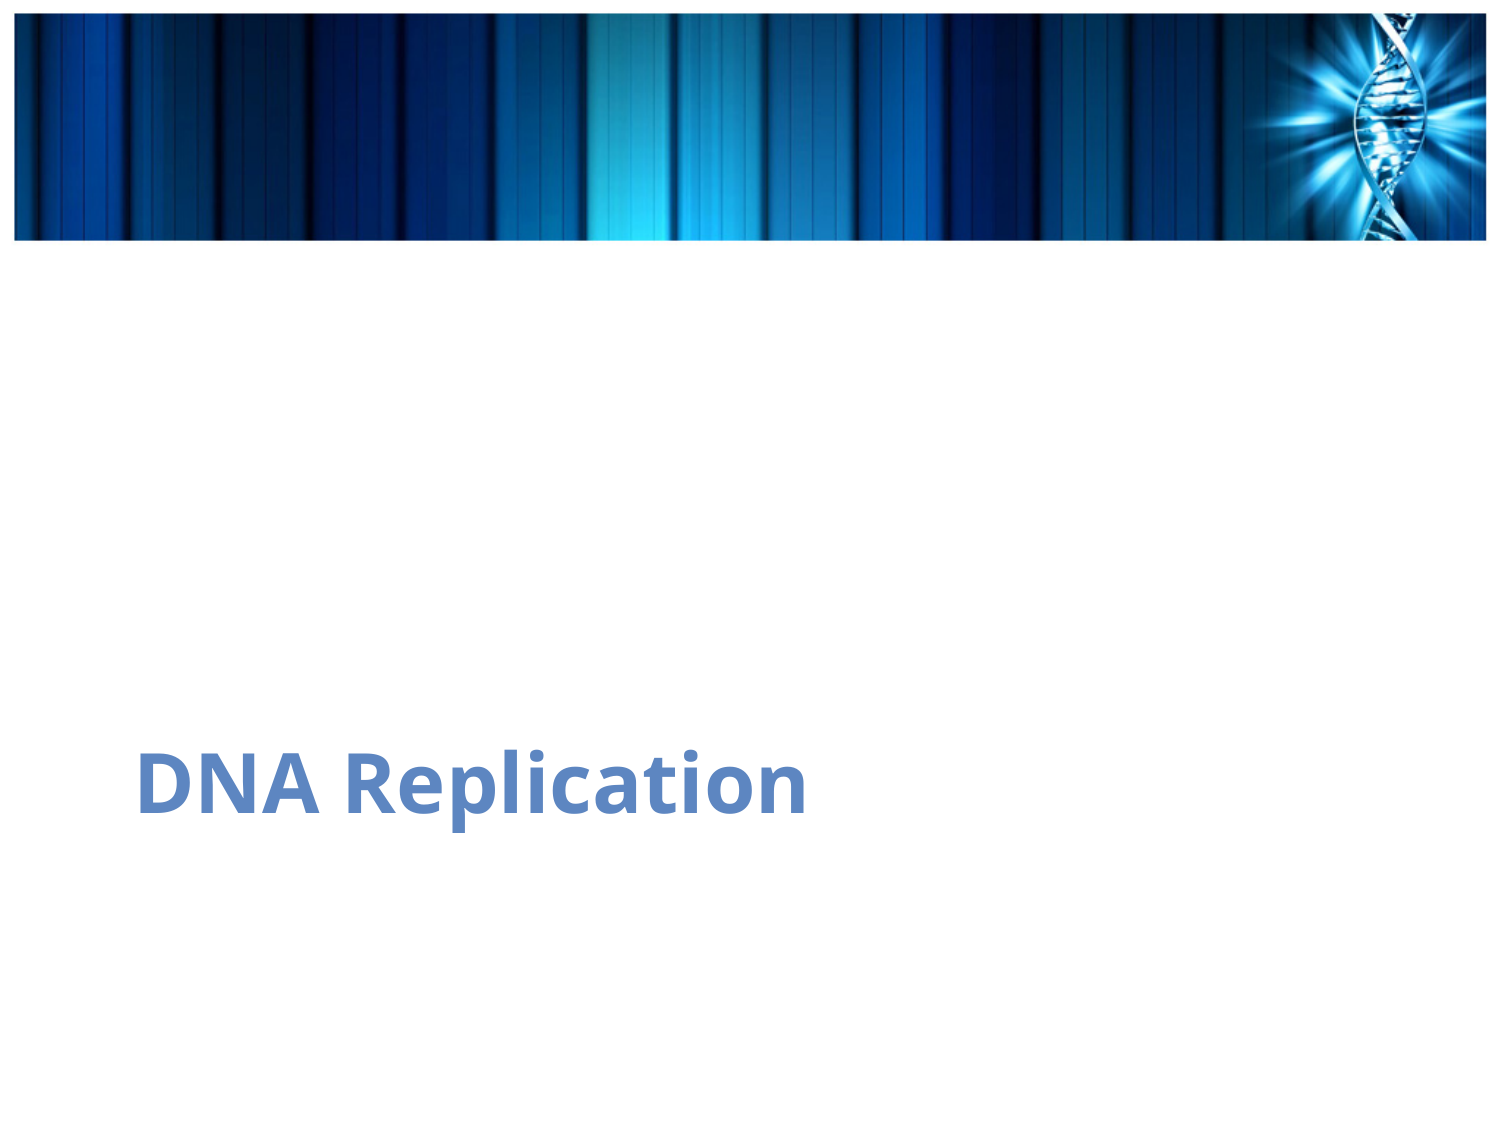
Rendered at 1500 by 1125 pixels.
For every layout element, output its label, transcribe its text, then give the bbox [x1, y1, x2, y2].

title DNA Replication [118, 722, 1394, 947]
picture [0, 0, 1500, 1125]
